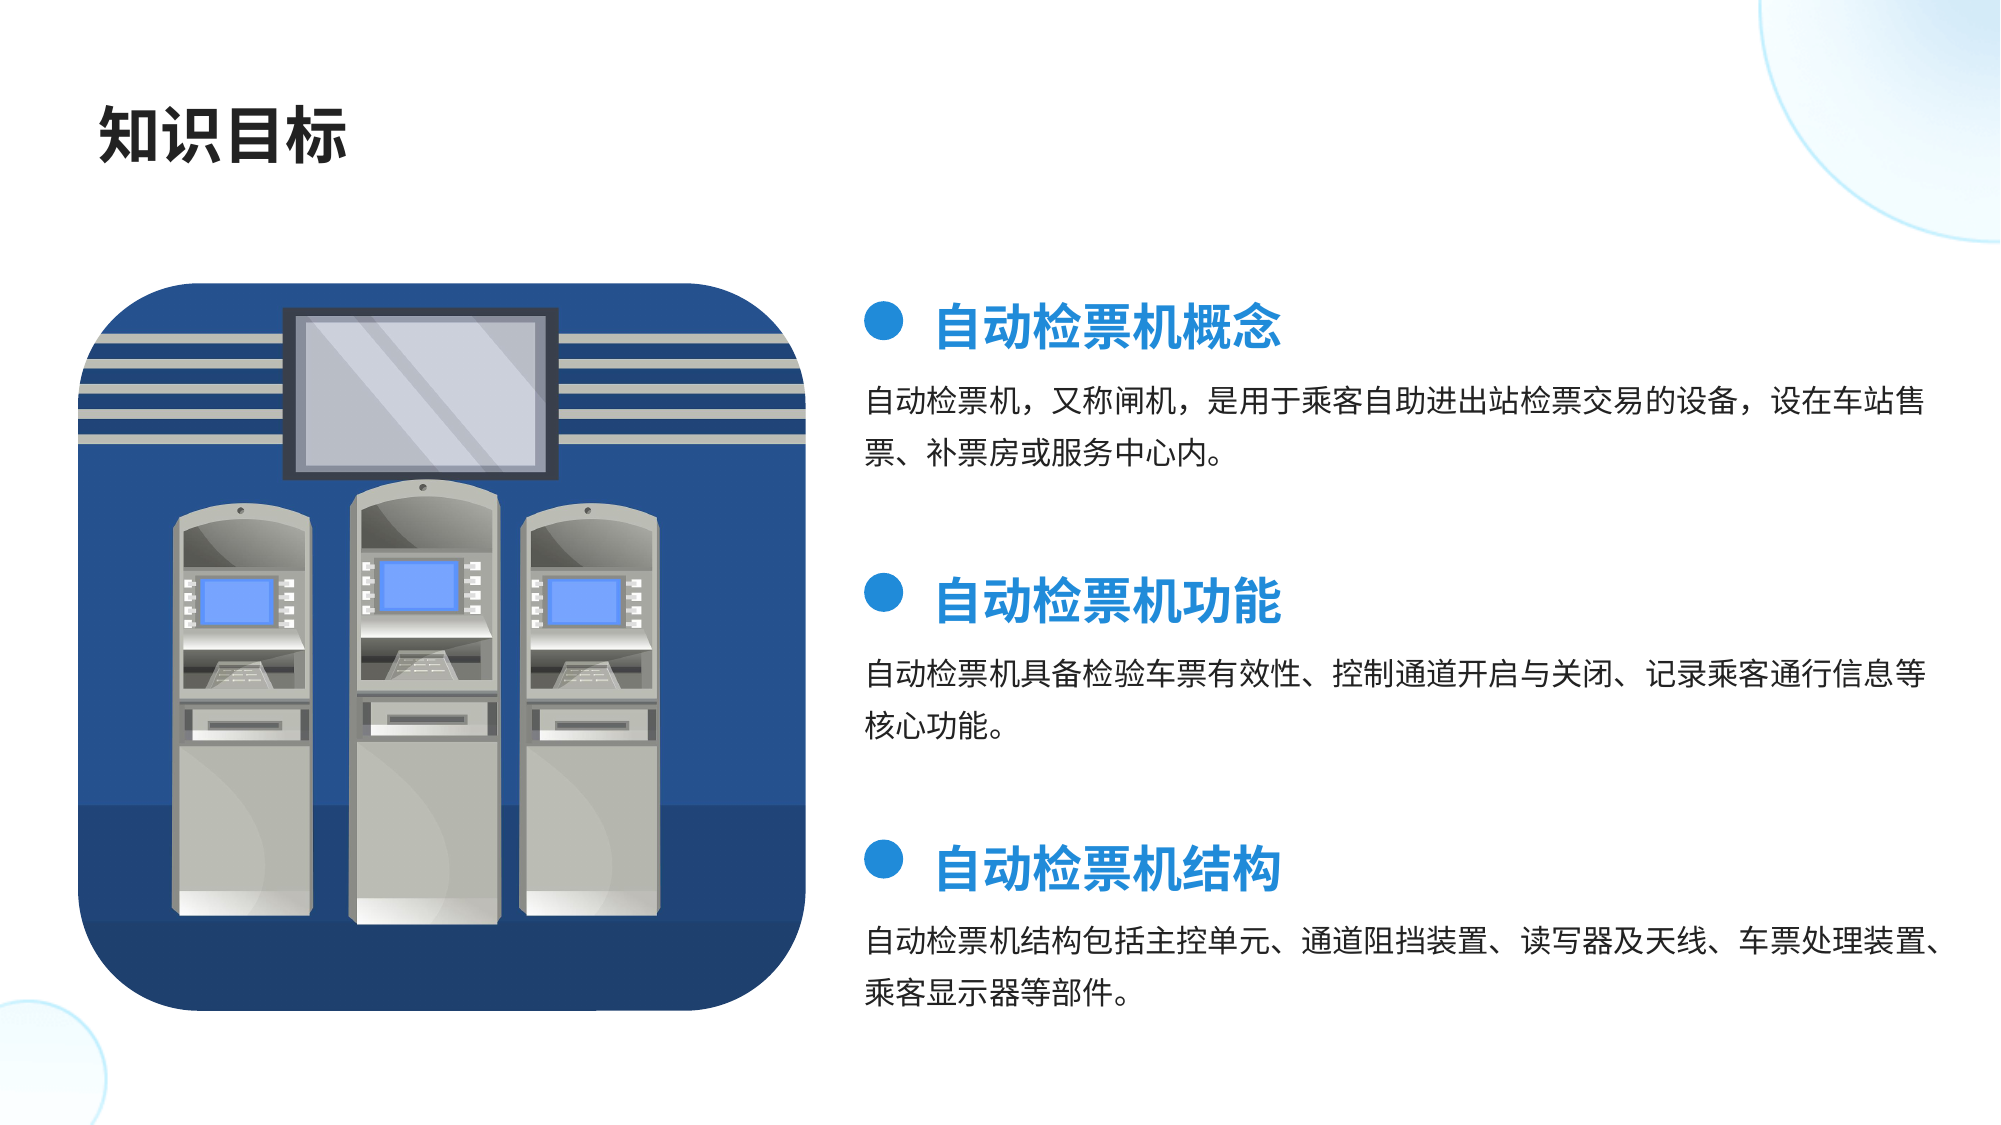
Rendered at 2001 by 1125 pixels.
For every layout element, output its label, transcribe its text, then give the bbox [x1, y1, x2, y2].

text_box [864, 572, 904, 612]
picture [0, 0, 2001, 1125]
text_box [864, 301, 904, 341]
text_box 自动检票机功能 [912, 535, 1897, 639]
text_box 自动检票机概念 [912, 266, 1897, 366]
text_box 知识目标 [78, 43, 1922, 194]
text_box 自动检票机，又称闸机，是用于乘客自助进出站检票交易的设备，设在车站售票、补票房或服务中心内。 [864, 366, 1927, 517]
text_box 自动检票机结构 [912, 800, 1897, 906]
text_box [864, 839, 904, 879]
text_box 自动检票机结构包括主控单元、通道阻挡装置、读写器及天线、车票处理装置、乘客显示器等部件。 [864, 906, 1927, 1057]
text_box 自动检票机具备检验车票有效性、控制通道开启与关闭、记录乘客通行信息等核心功能。 [864, 639, 1927, 790]
